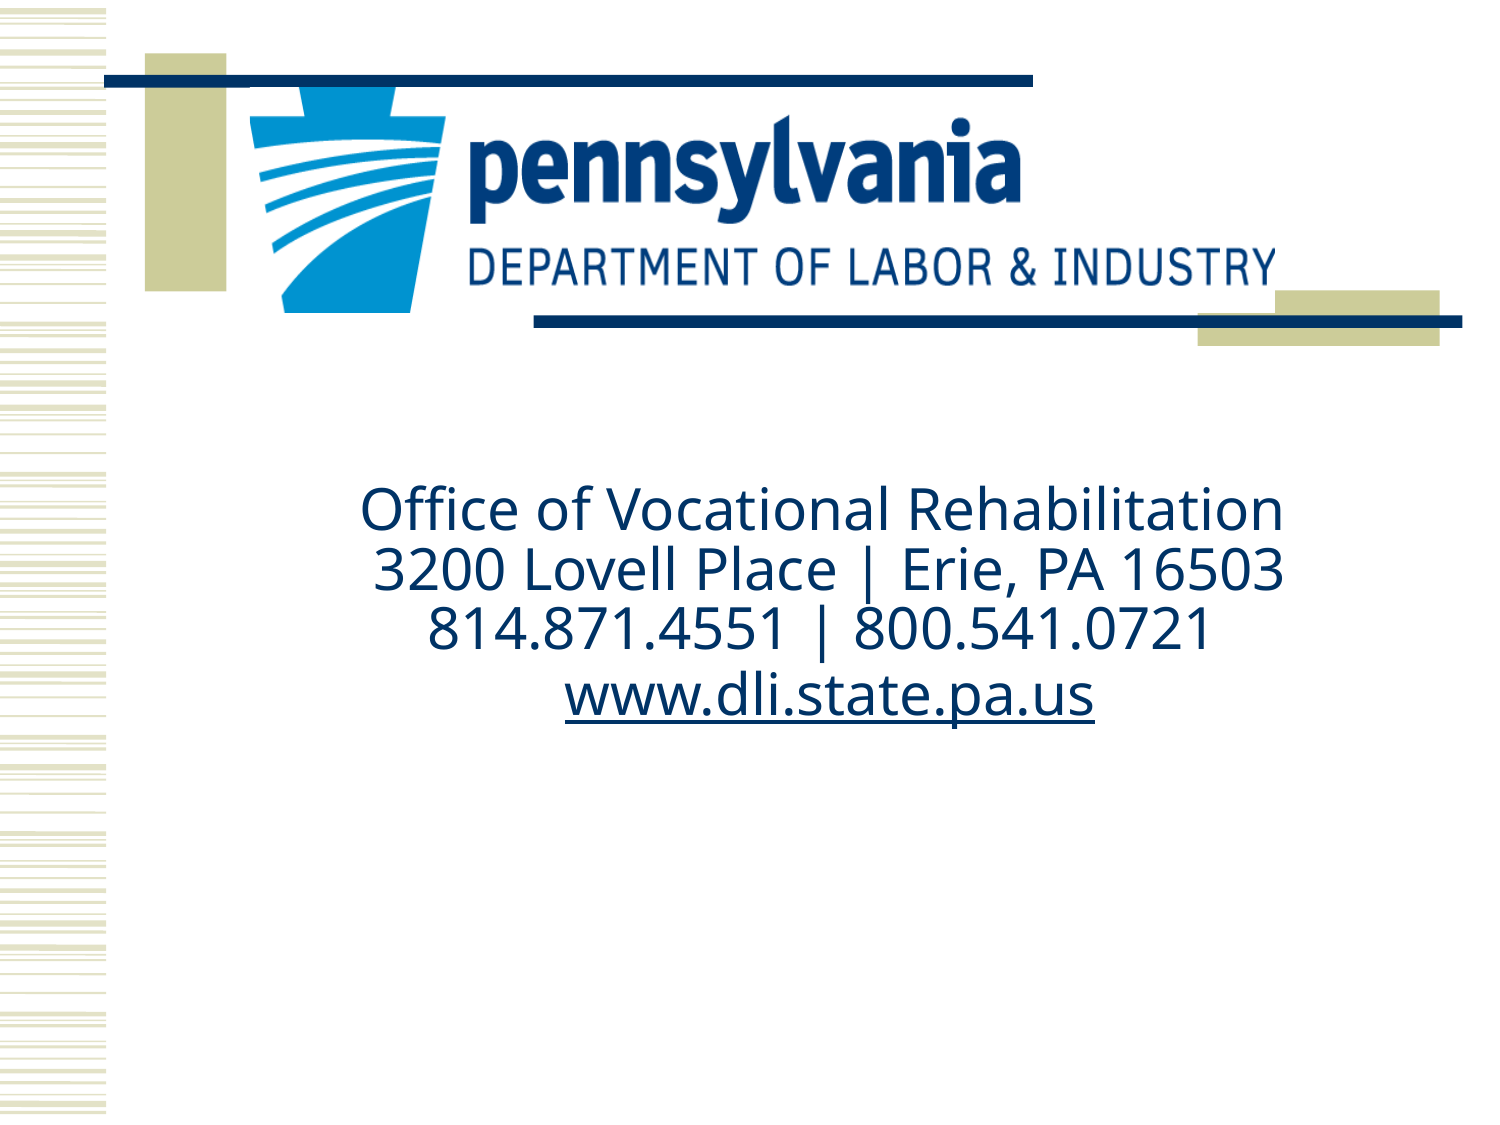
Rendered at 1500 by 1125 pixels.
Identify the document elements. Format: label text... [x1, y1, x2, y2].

title Office of Vocational Rehabilitation 3200 Lovell Place | Erie, PA 16503 814.871.4551 | 800.541.0721 www.dli.state.pa.us [224, 412, 1436, 801]
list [249, 87, 1276, 313]
